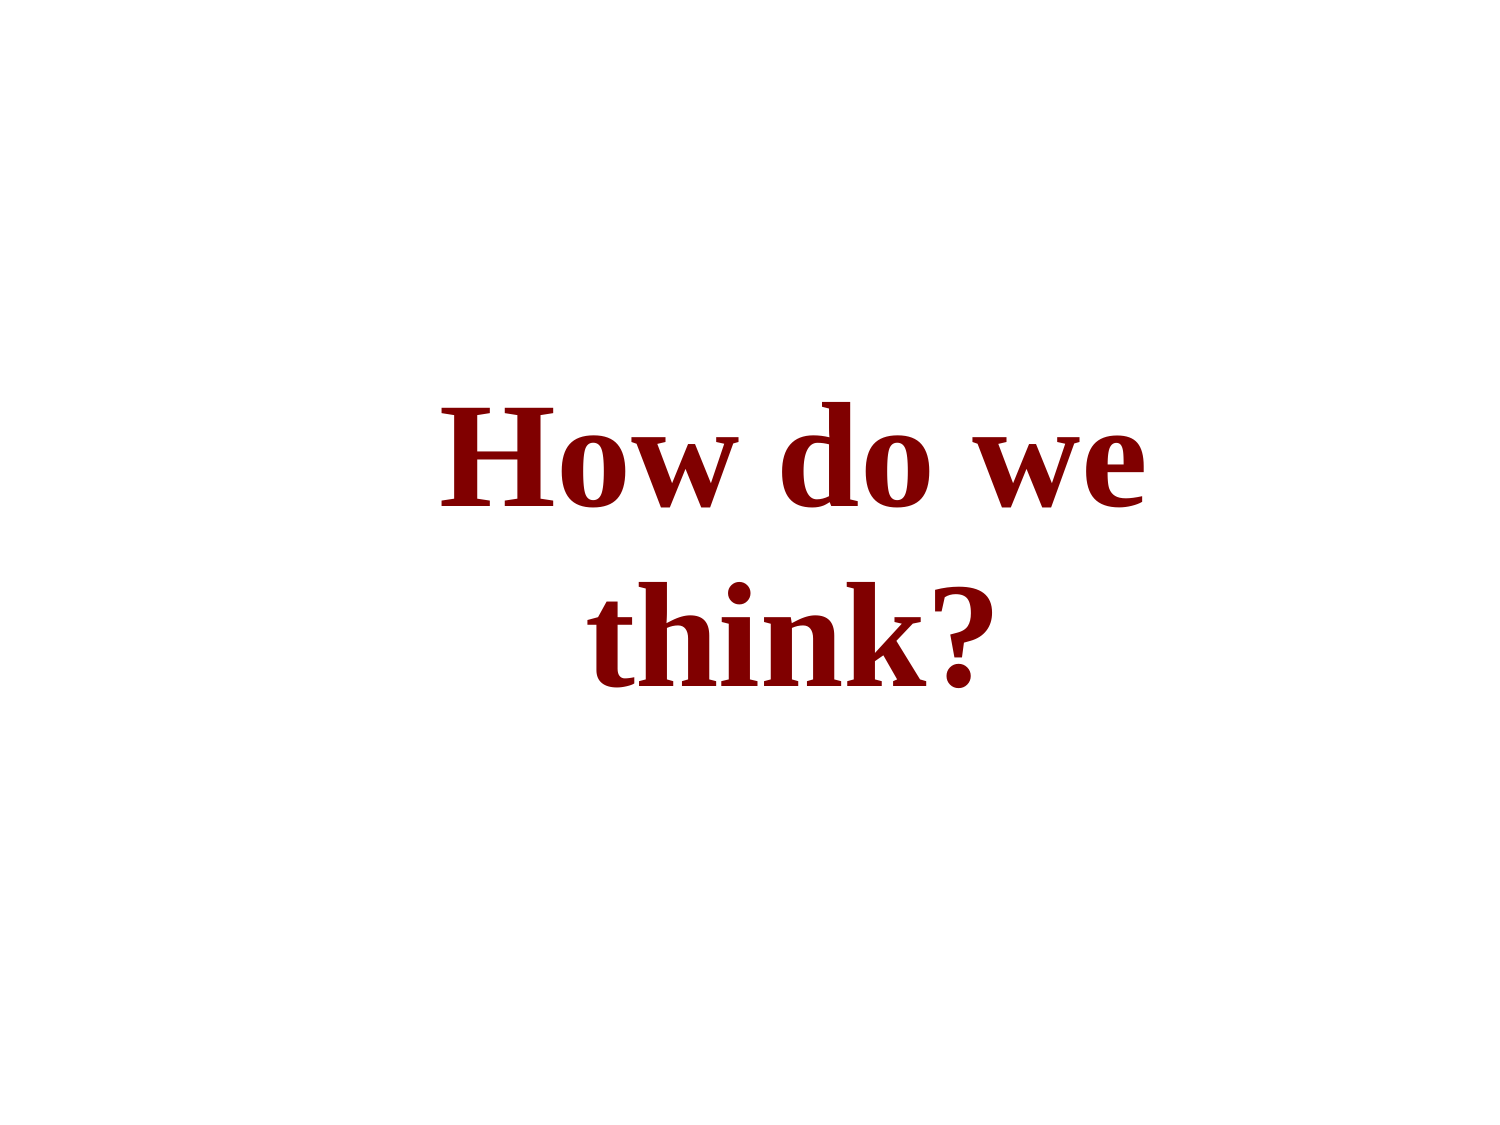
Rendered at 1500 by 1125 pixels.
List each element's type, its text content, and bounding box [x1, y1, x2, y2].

title How do we think? [200, 349, 1388, 591]
